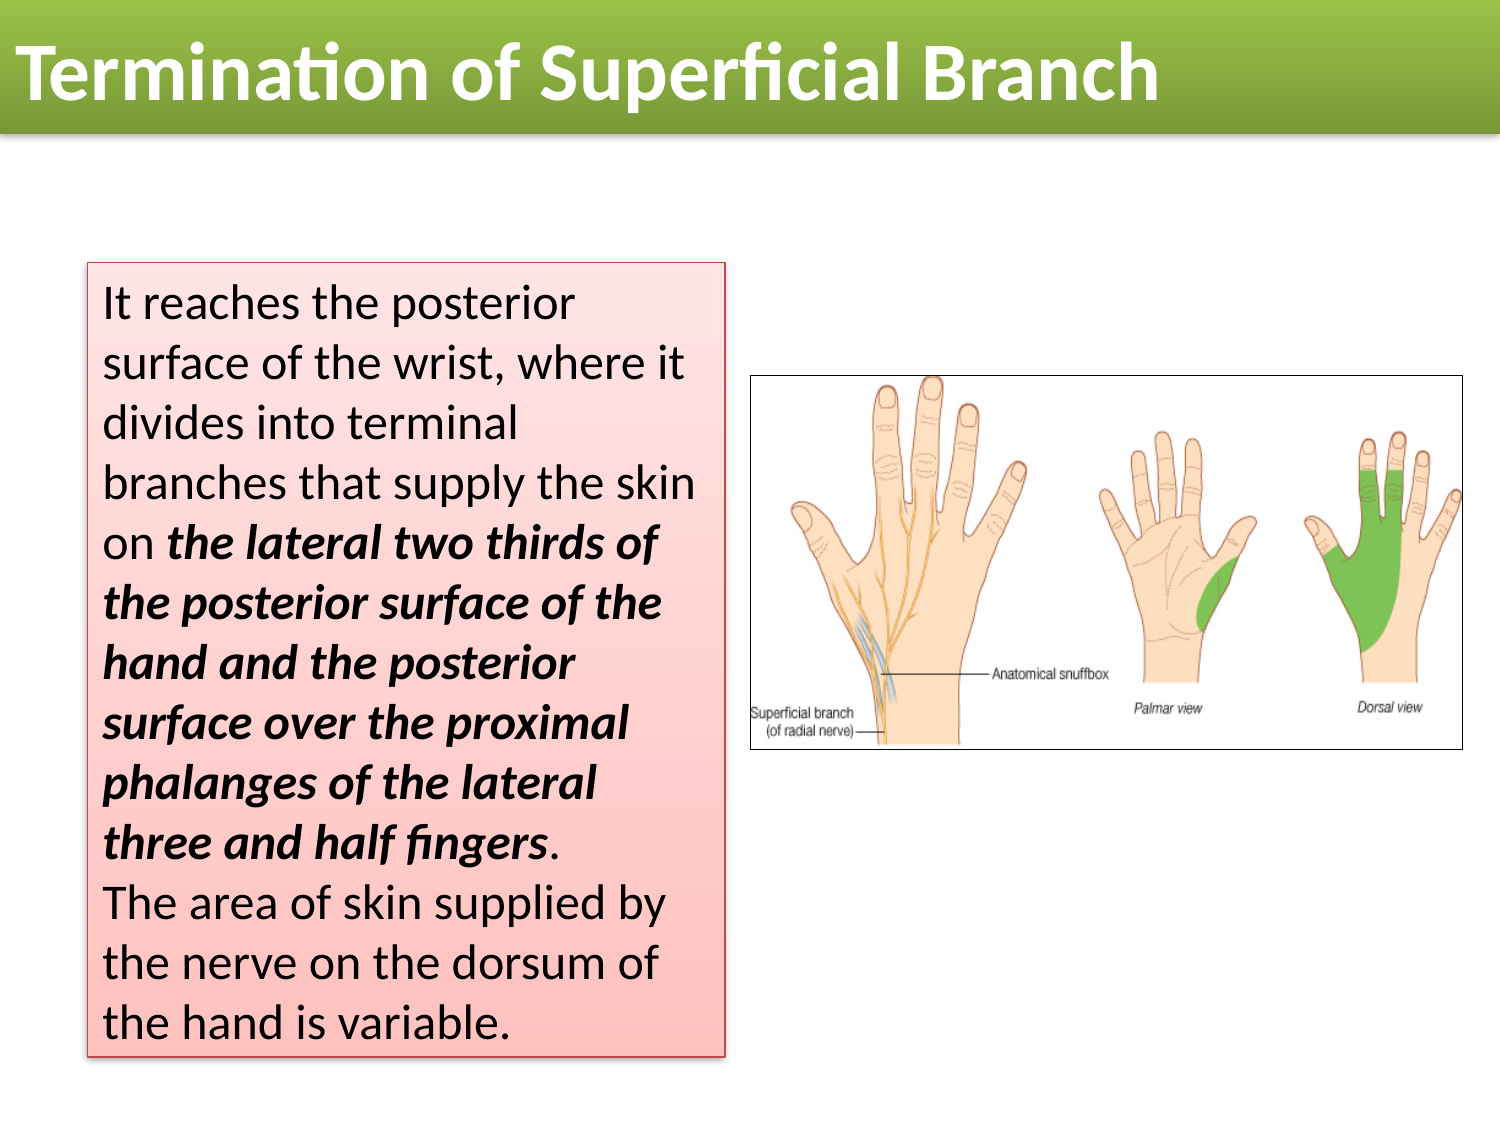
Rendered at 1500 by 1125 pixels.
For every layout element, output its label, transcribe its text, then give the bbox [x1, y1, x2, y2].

text_box It reaches the posterior surface of the wrist, where it divides into terminal branches that supply the skin on the lateral two thirds of the posterior surface of the hand and the posterior surface over the proximal phalanges of the lateral three and half fingers. The area of skin supplied by the nerve on the dorsum of the hand is variable. [87, 262, 726, 1058]
picture [749, 374, 1463, 751]
title Termination of Superficial Branch [0, 0, 1500, 134]
